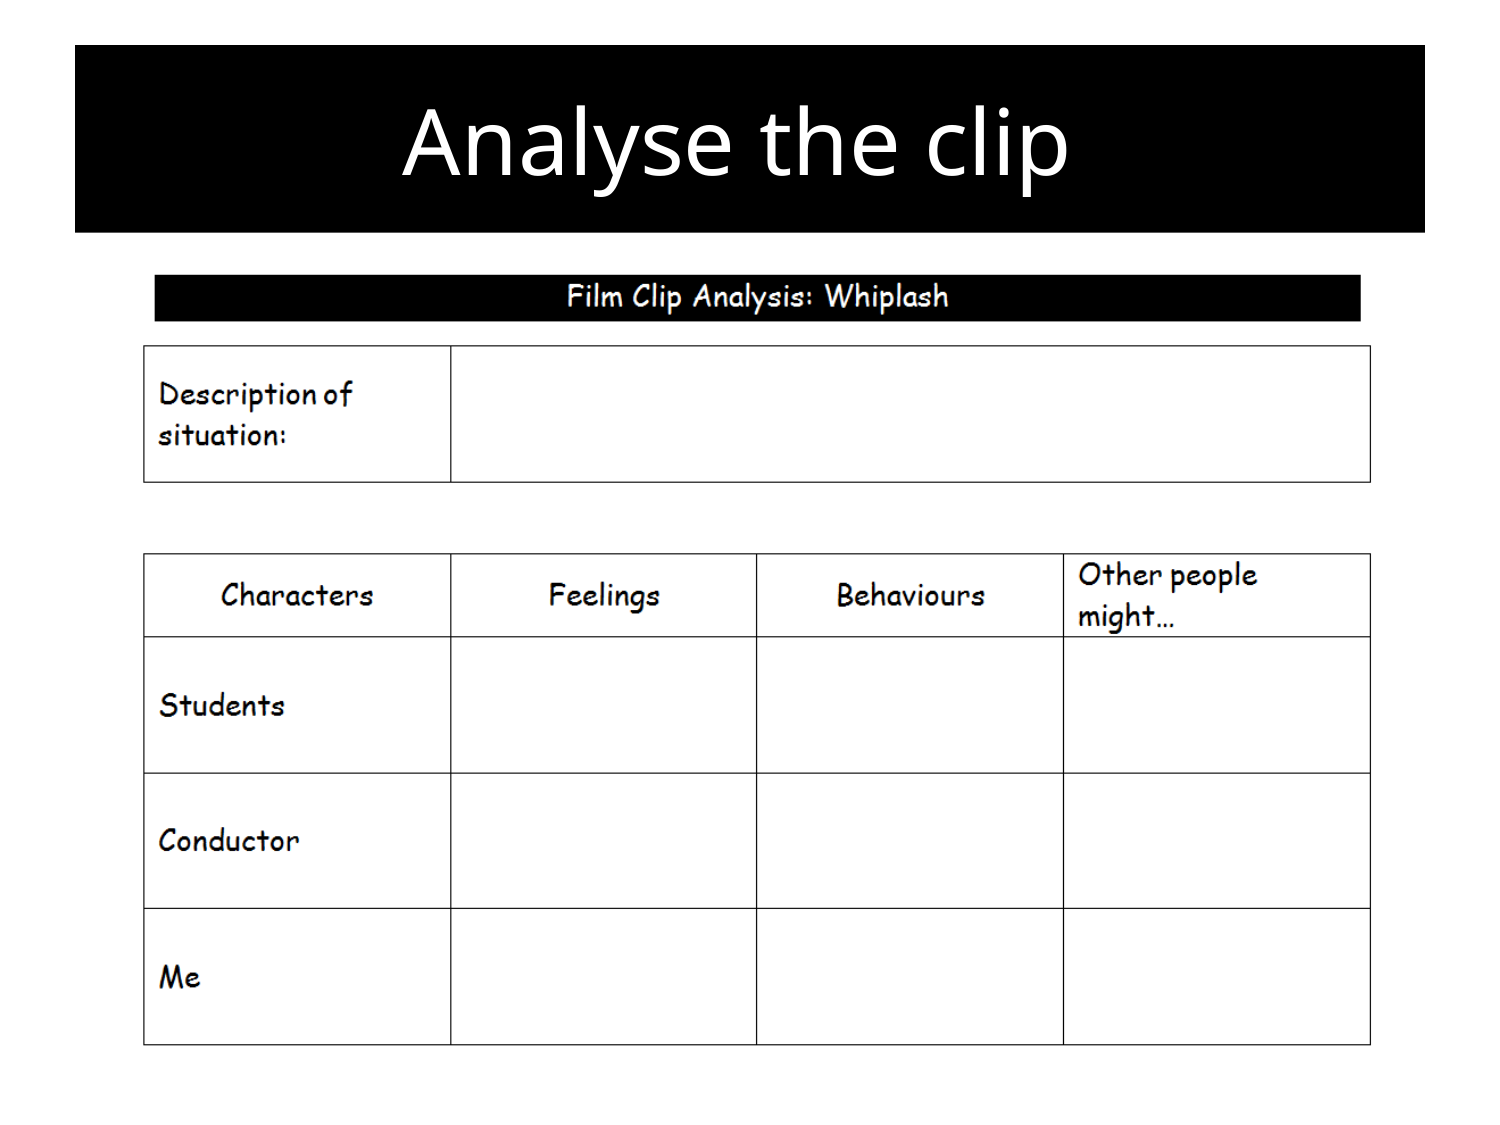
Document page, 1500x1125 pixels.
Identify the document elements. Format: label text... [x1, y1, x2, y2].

picture [111, 266, 1400, 1071]
title Analyse the clip [75, 45, 1425, 233]
